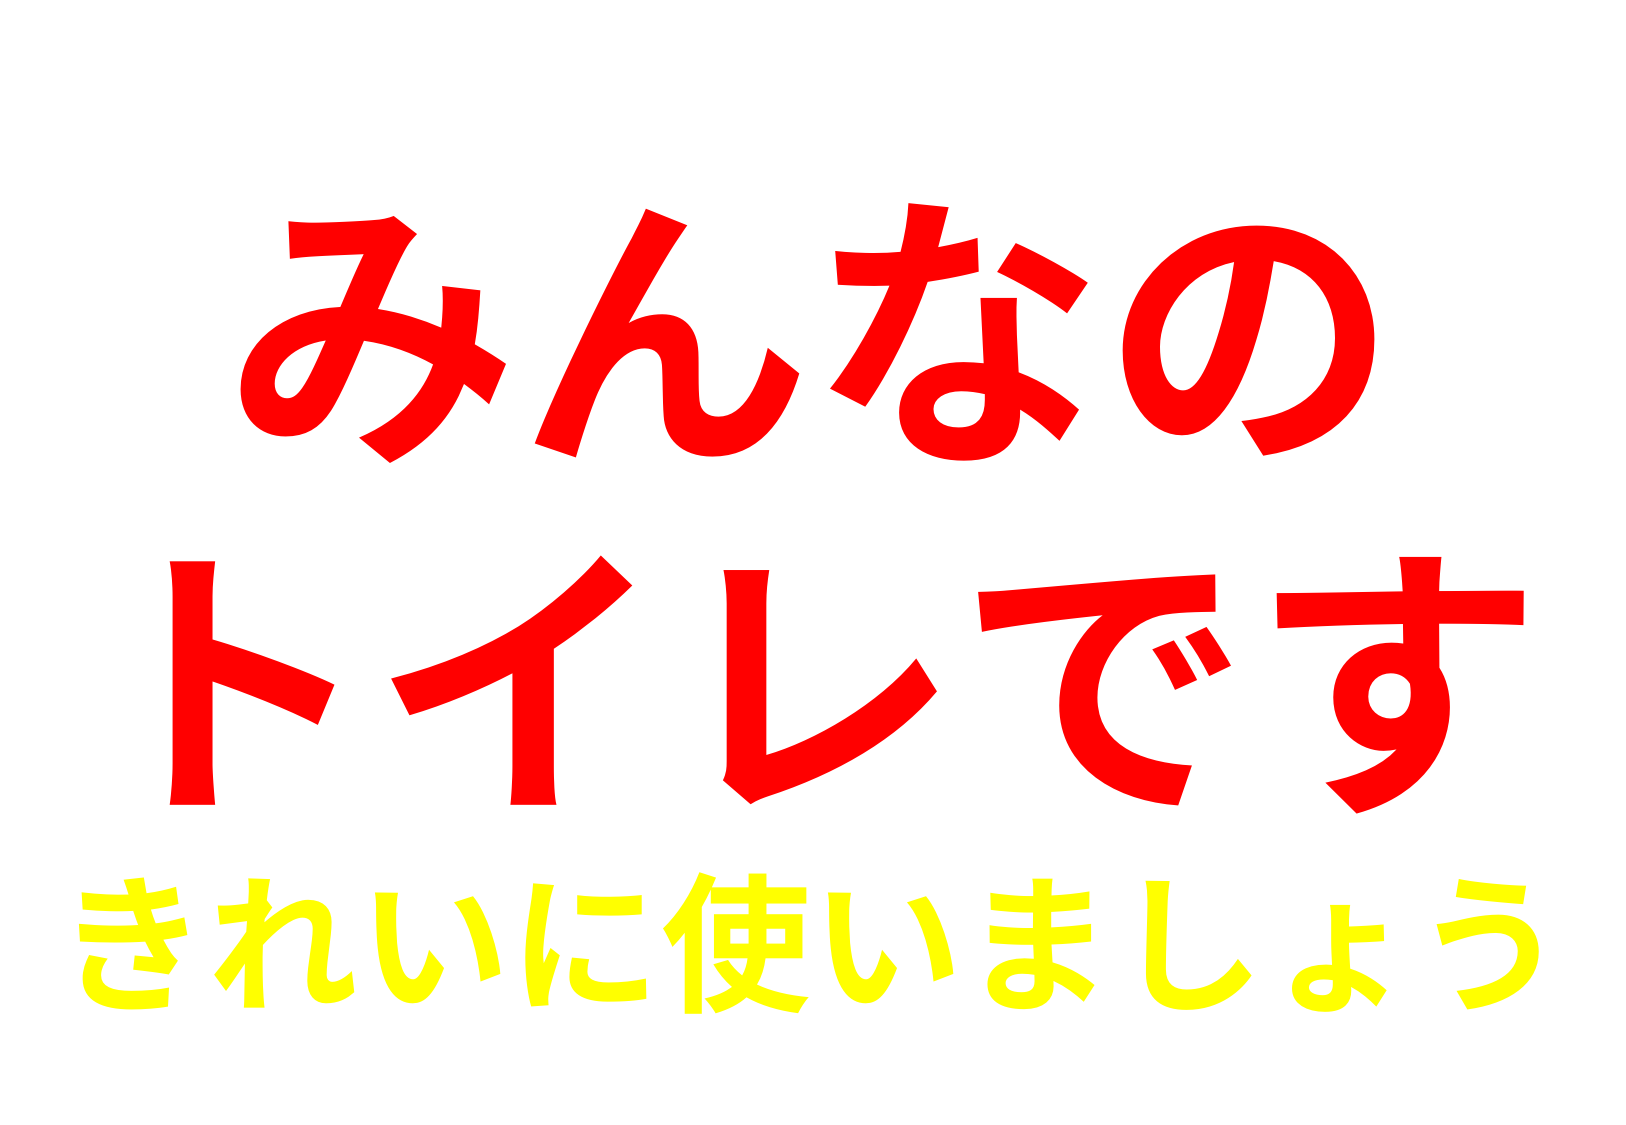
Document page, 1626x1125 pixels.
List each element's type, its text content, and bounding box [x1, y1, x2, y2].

text_box みんなの トイレです きれいに使いましょう [0, 143, 1625, 1038]
